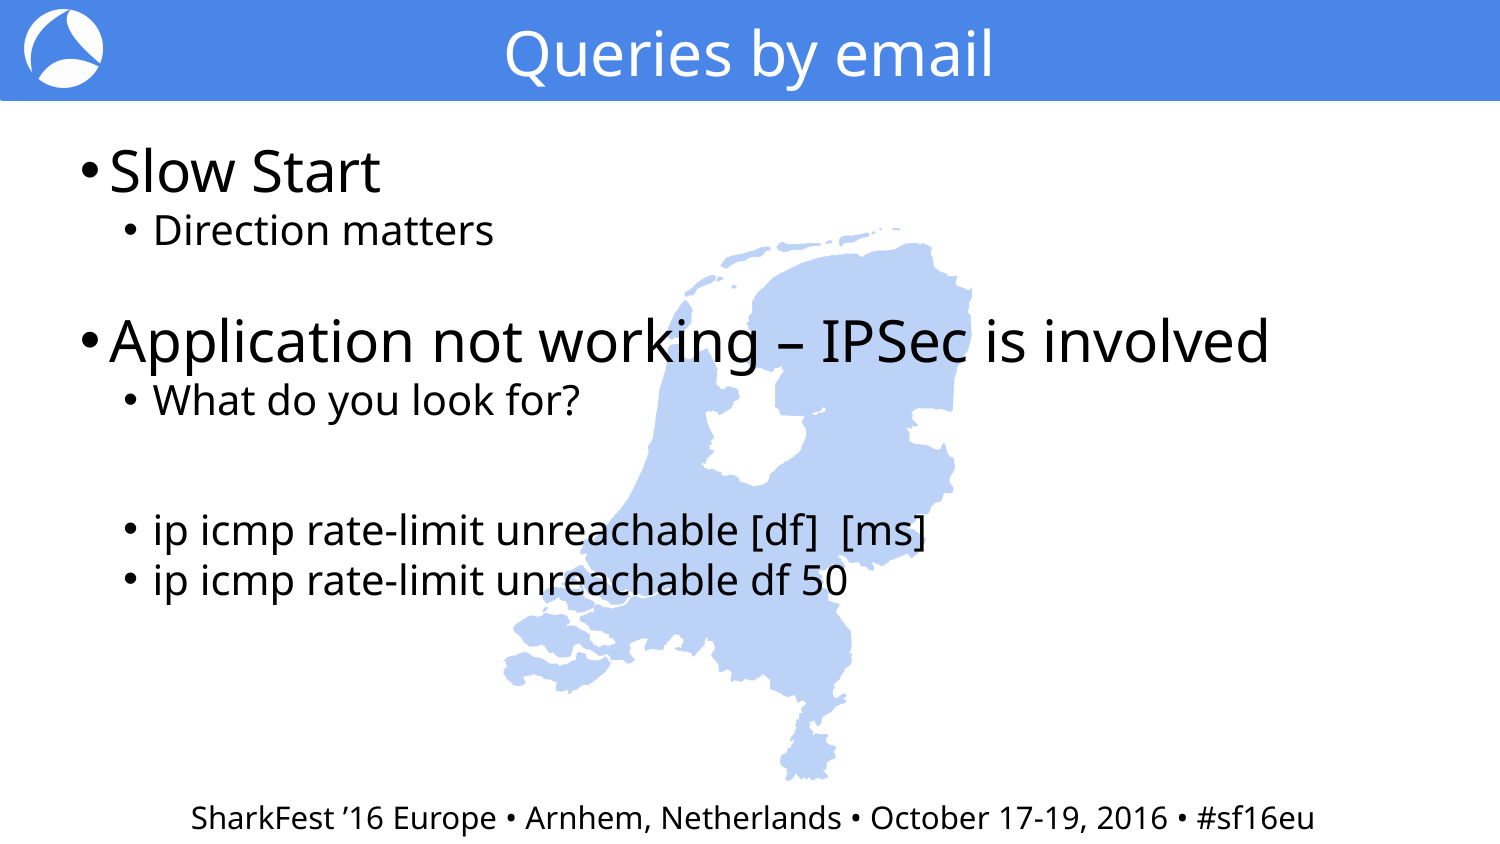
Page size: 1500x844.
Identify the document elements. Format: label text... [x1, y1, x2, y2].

list Slow Start Direction matters Application not working – IPSec is involved What do you look for? ip icmp rate-limit unreachable [df] [ms] ip icmp rate-limit unreachable df 50 [64, 126, 1436, 788]
list Queries by email [0, 0, 1500, 103]
